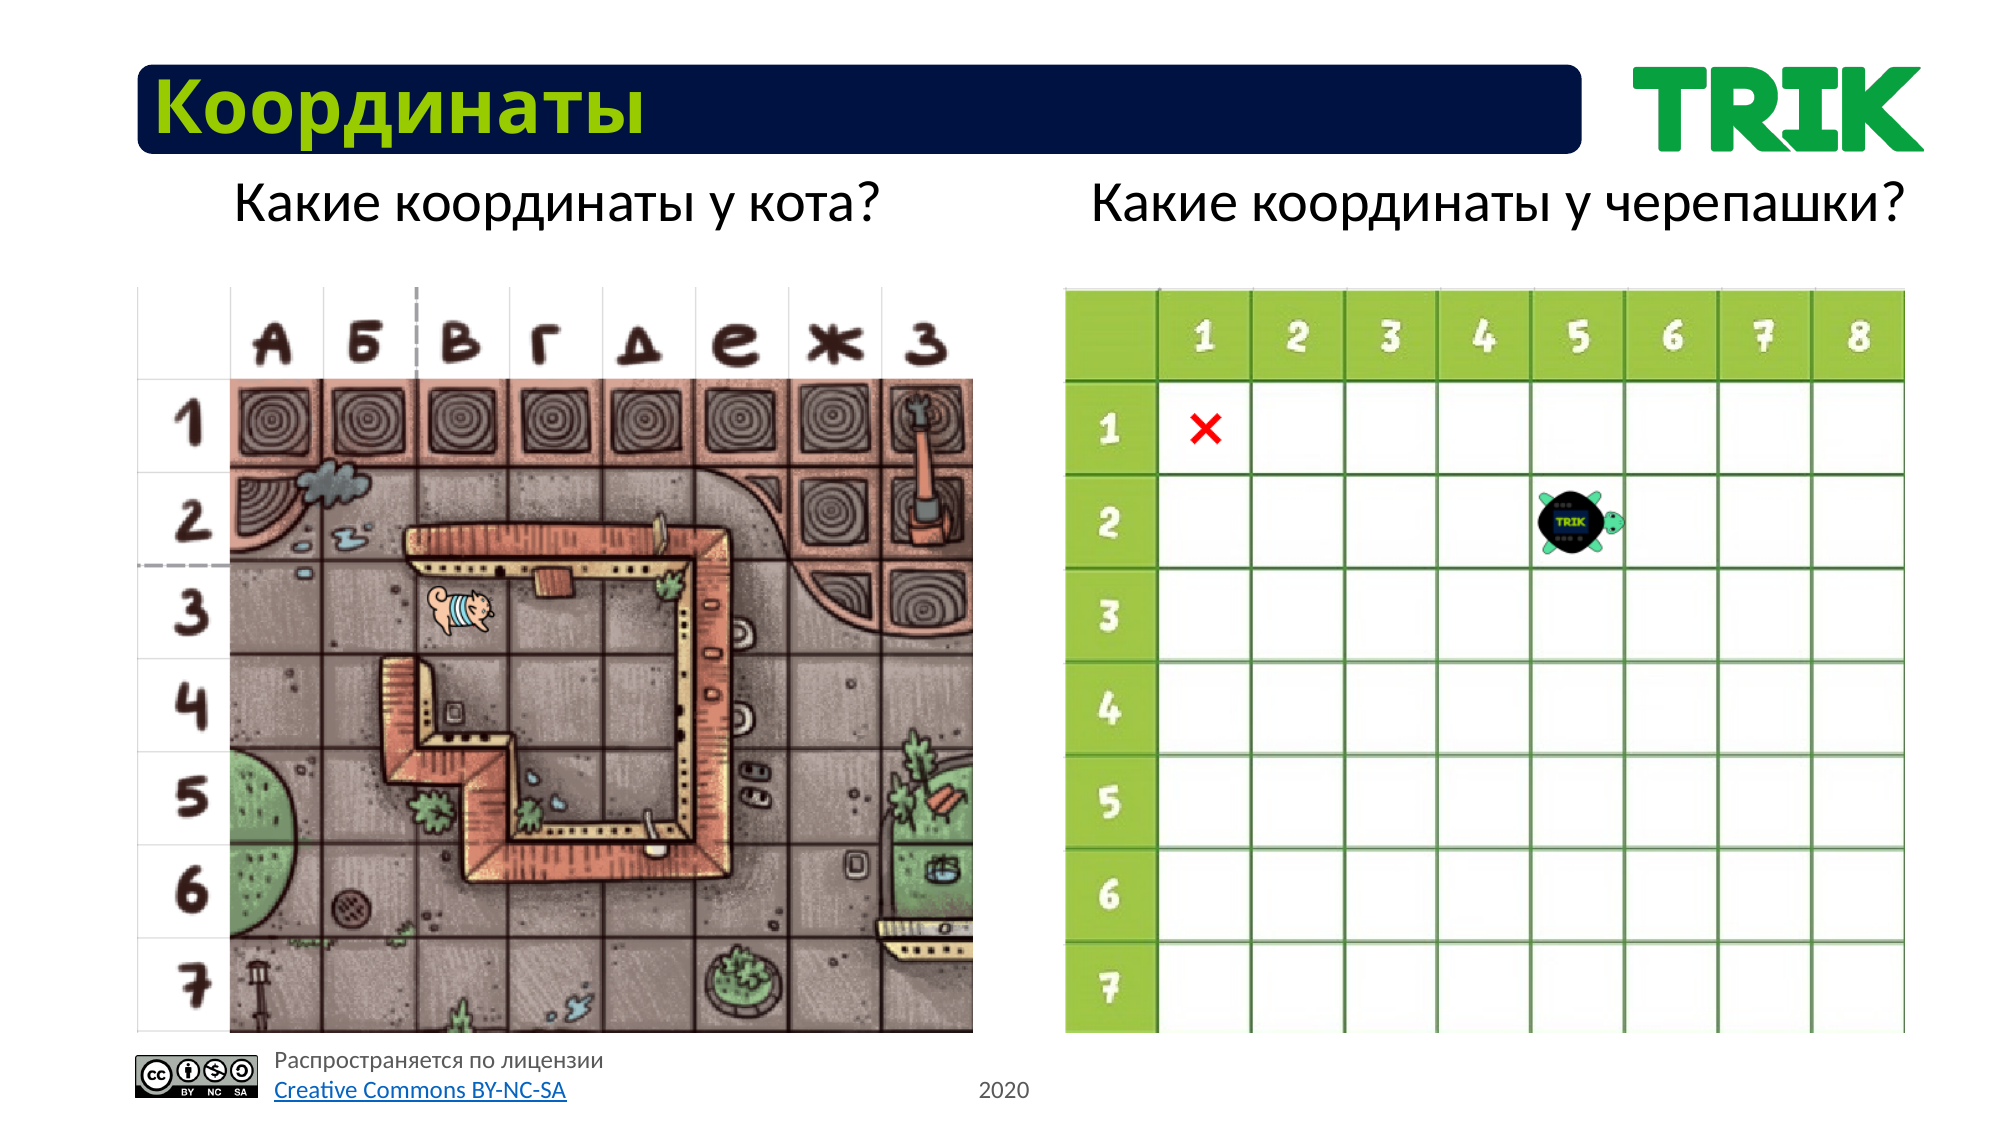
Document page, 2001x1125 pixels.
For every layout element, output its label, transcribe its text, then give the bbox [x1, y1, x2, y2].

picture [135, 1055, 258, 1098]
picture [137, 287, 973, 1033]
list Какие координаты у кота? [126, 163, 973, 303]
text_box Какие координаты у черепашки? [1042, 163, 1938, 303]
picture [1063, 287, 1905, 1033]
picture [1631, 64, 1924, 154]
title Координаты [137, 61, 1582, 163]
